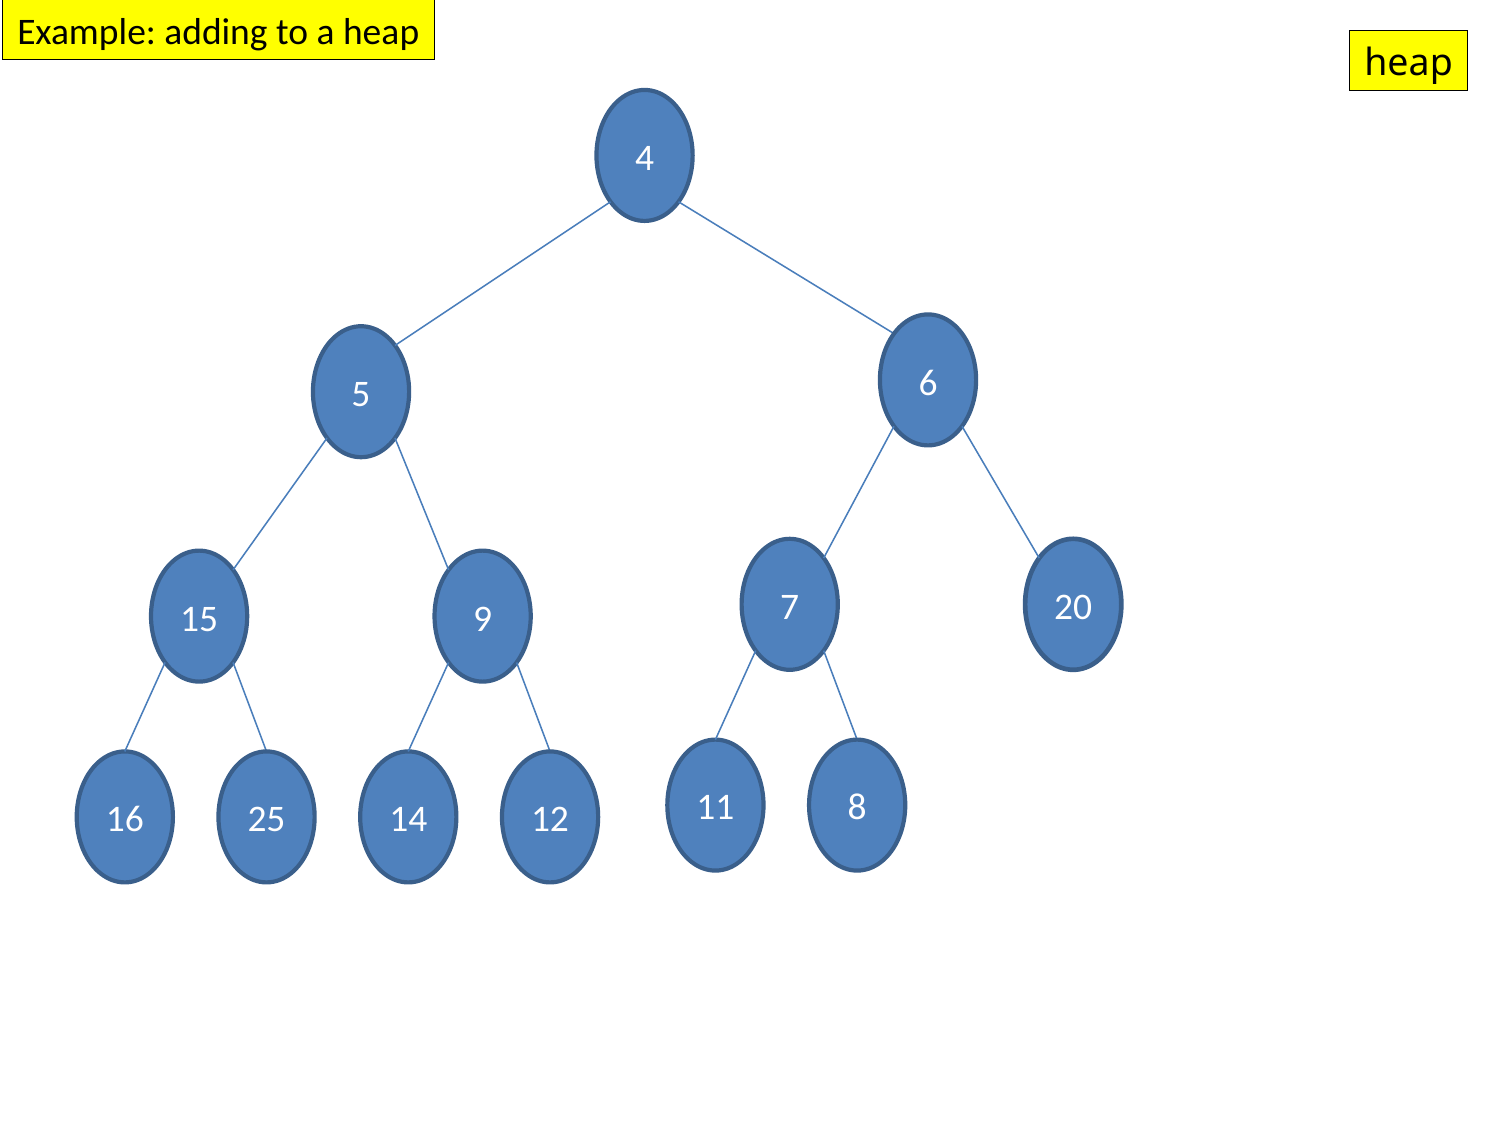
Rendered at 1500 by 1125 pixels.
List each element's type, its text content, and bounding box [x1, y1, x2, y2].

text_box heap [1349, 30, 1468, 91]
text_box 4 [594, 87, 695, 224]
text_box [76, 550, 315, 883]
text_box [823, 425, 895, 559]
text_box 5 [310, 324, 412, 460]
text_box 6 [877, 312, 979, 448]
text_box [678, 201, 895, 334]
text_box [394, 201, 611, 346]
text_box 20 [1023, 536, 1124, 672]
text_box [961, 425, 1040, 559]
text_box Example: adding to a heap [2, 0, 435, 60]
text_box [359, 550, 599, 883]
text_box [232, 437, 328, 571]
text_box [666, 538, 906, 871]
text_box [394, 437, 449, 571]
